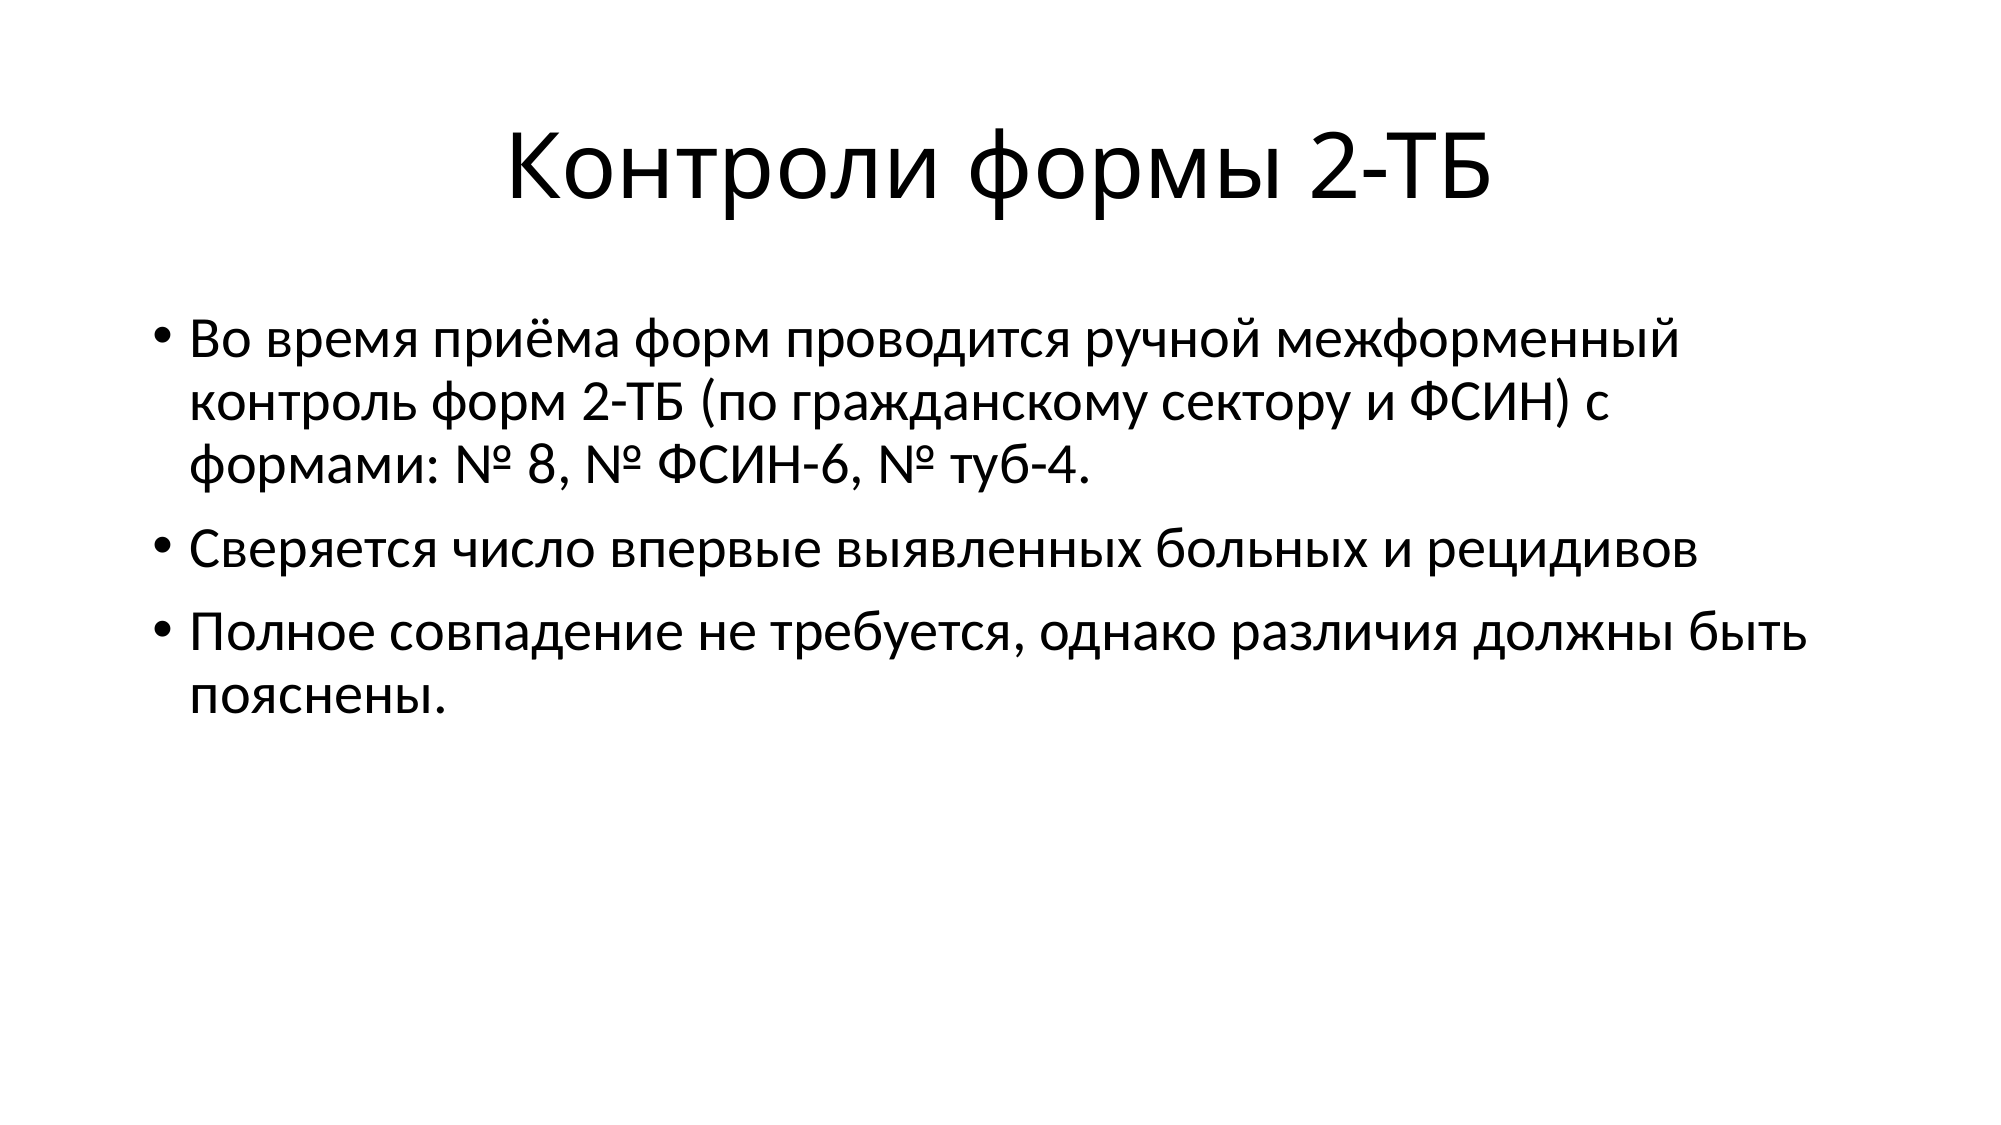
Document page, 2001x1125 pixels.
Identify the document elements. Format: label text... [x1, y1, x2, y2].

list Во время приёма форм проводится ручной межформенный контроль форм 2-ТБ (по гражданскому сектору и ФСИН) с формами: № 8, № ФСИН-6, № туб-4. Сверяется число впервые выявленных больных и рецидивов Полное совпадение не требуется, однако различия должны быть пояснены. [137, 299, 1863, 1014]
title Контроли формы 2-ТБ [137, 59, 1863, 278]
